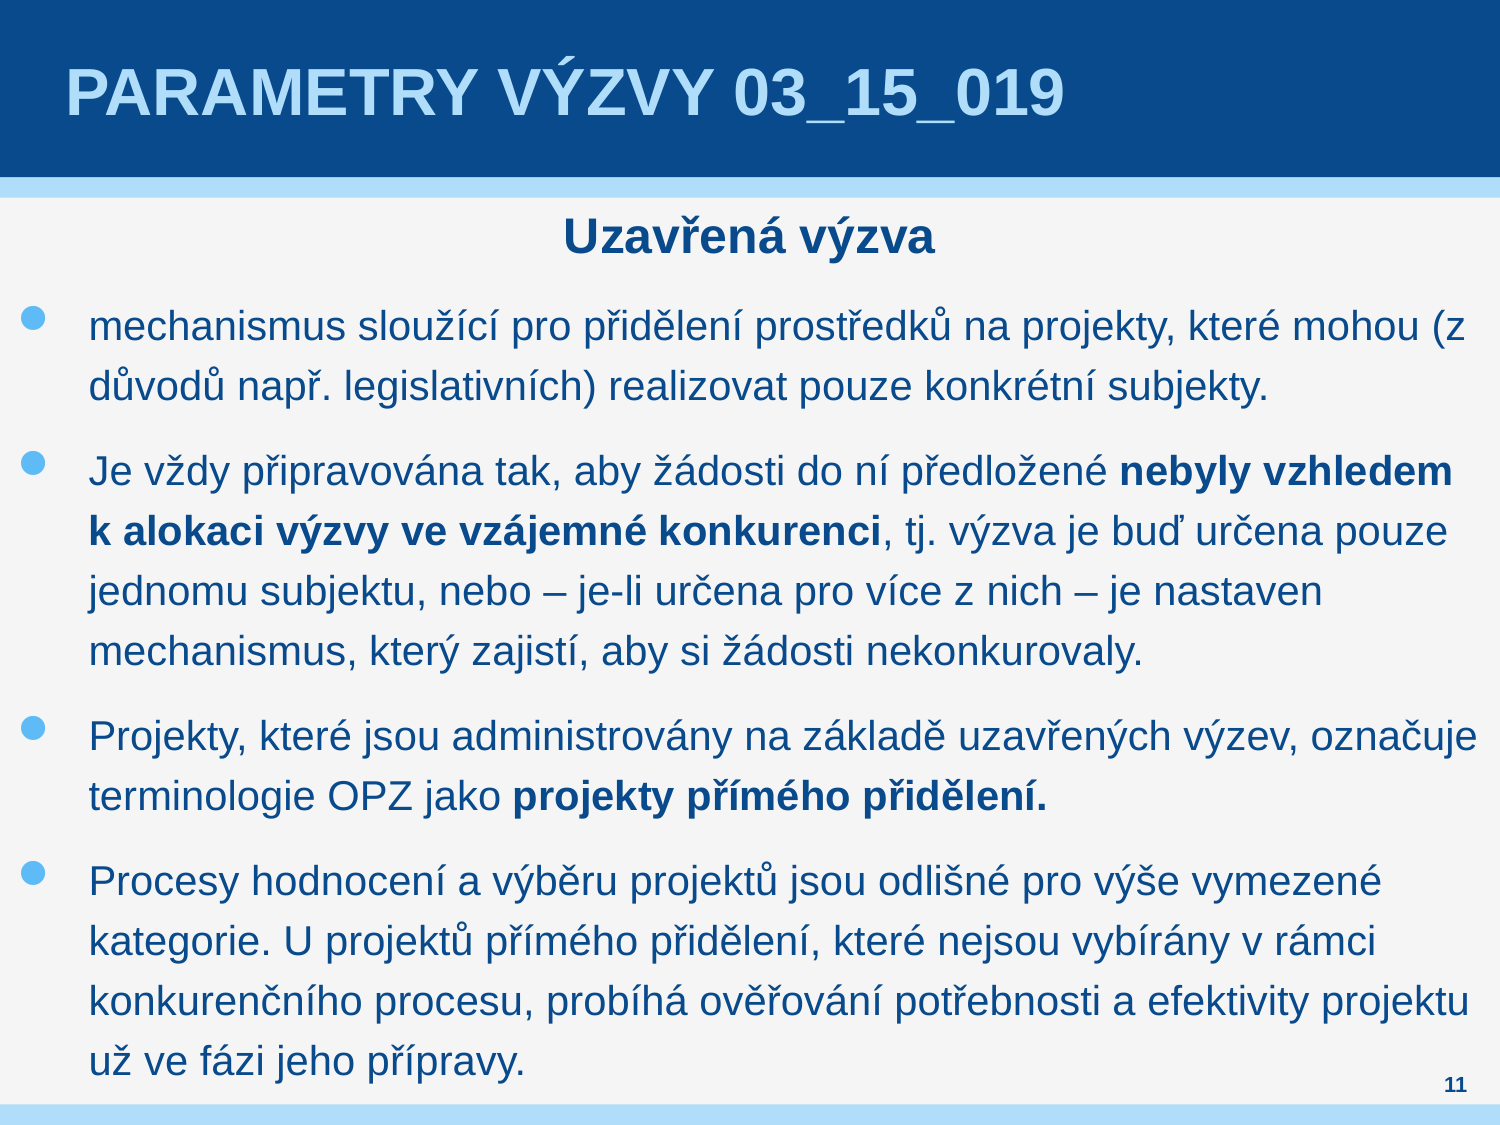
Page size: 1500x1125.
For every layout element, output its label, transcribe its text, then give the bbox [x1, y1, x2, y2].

slide_number 11 [1417, 1068, 1495, 1099]
list Uzavřená výzva mechanismus sloužící pro přidělení prostředků na projekty, které mohou (z důvodů např. legislativních) realizovat pouze konkrétní subjekty. Je vždy připravována tak, aby žádosti do ní předložené nebyly vzhledem k alokaci výzvy ve vzájemné konkurenci, tj. výzva je buď určena pouze jednomu subjektu, nebo – je-li určena pro více z nich – je nastaven mechanismus, který zajistí, aby si žádosti nekonkurovaly. Projekty, které jsou administrovány na základě uzavřených výzev, označuje terminologie OPZ jako projekty přímého přidělení. Procesy hodnocení a výběru projektů jsou odlišné pro výše vymezené kategorie. U projektů přímého přidělení, které nejsou vybírány v rámci konkurenčního procesu, probíhá ověřování potřebnosti a efektivity projektu už ve fázi jeho přípravy. [17, 203, 1483, 1012]
title Parametry výzvy 03_15_019 [59, 0, 1441, 178]
